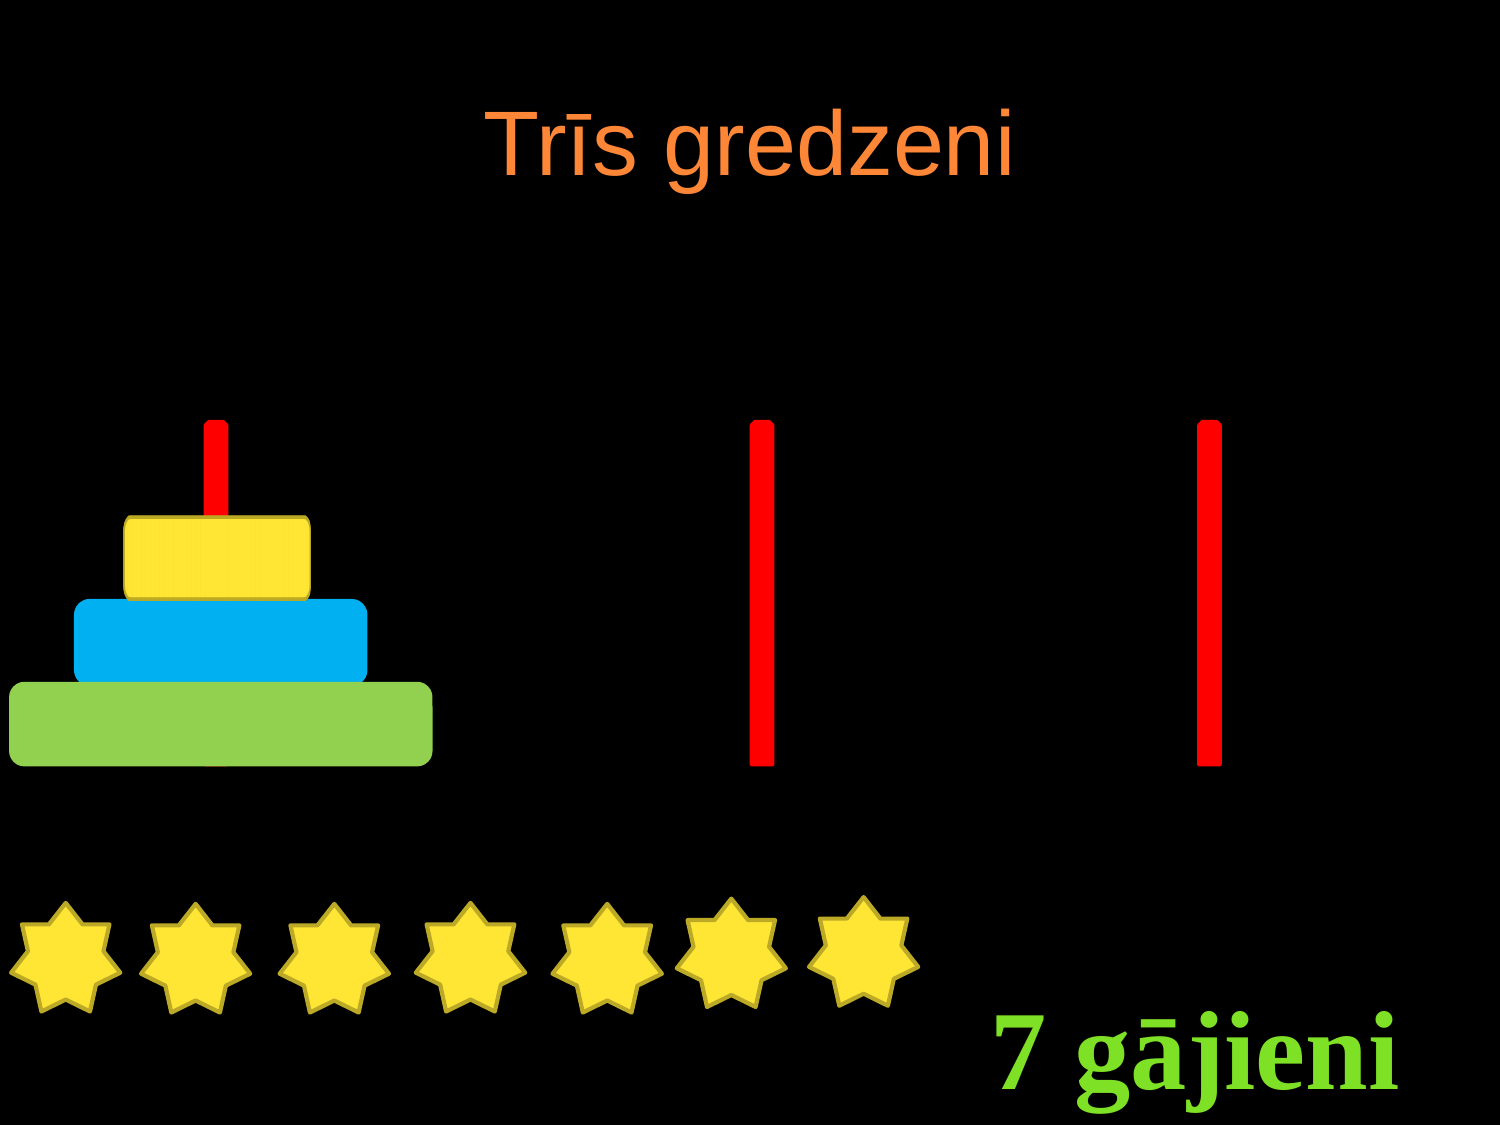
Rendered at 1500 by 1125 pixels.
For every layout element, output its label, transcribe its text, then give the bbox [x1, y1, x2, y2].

text_box [277, 901, 392, 1015]
text_box [749, 419, 775, 767]
text_box [139, 901, 253, 1015]
text_box [9, 681, 433, 767]
text_box [674, 896, 788, 1009]
picture [123, 514, 311, 600]
text_box [413, 900, 528, 1014]
text_box [1197, 419, 1222, 767]
text_box [9, 900, 123, 1014]
text_box [550, 901, 664, 1015]
title Trīs gredzeni [74, 44, 1426, 233]
text_box [807, 895, 921, 1008]
text_box [73, 598, 368, 681]
text_box [203, 419, 229, 513]
text_box 7 gājieni [975, 969, 1415, 1120]
